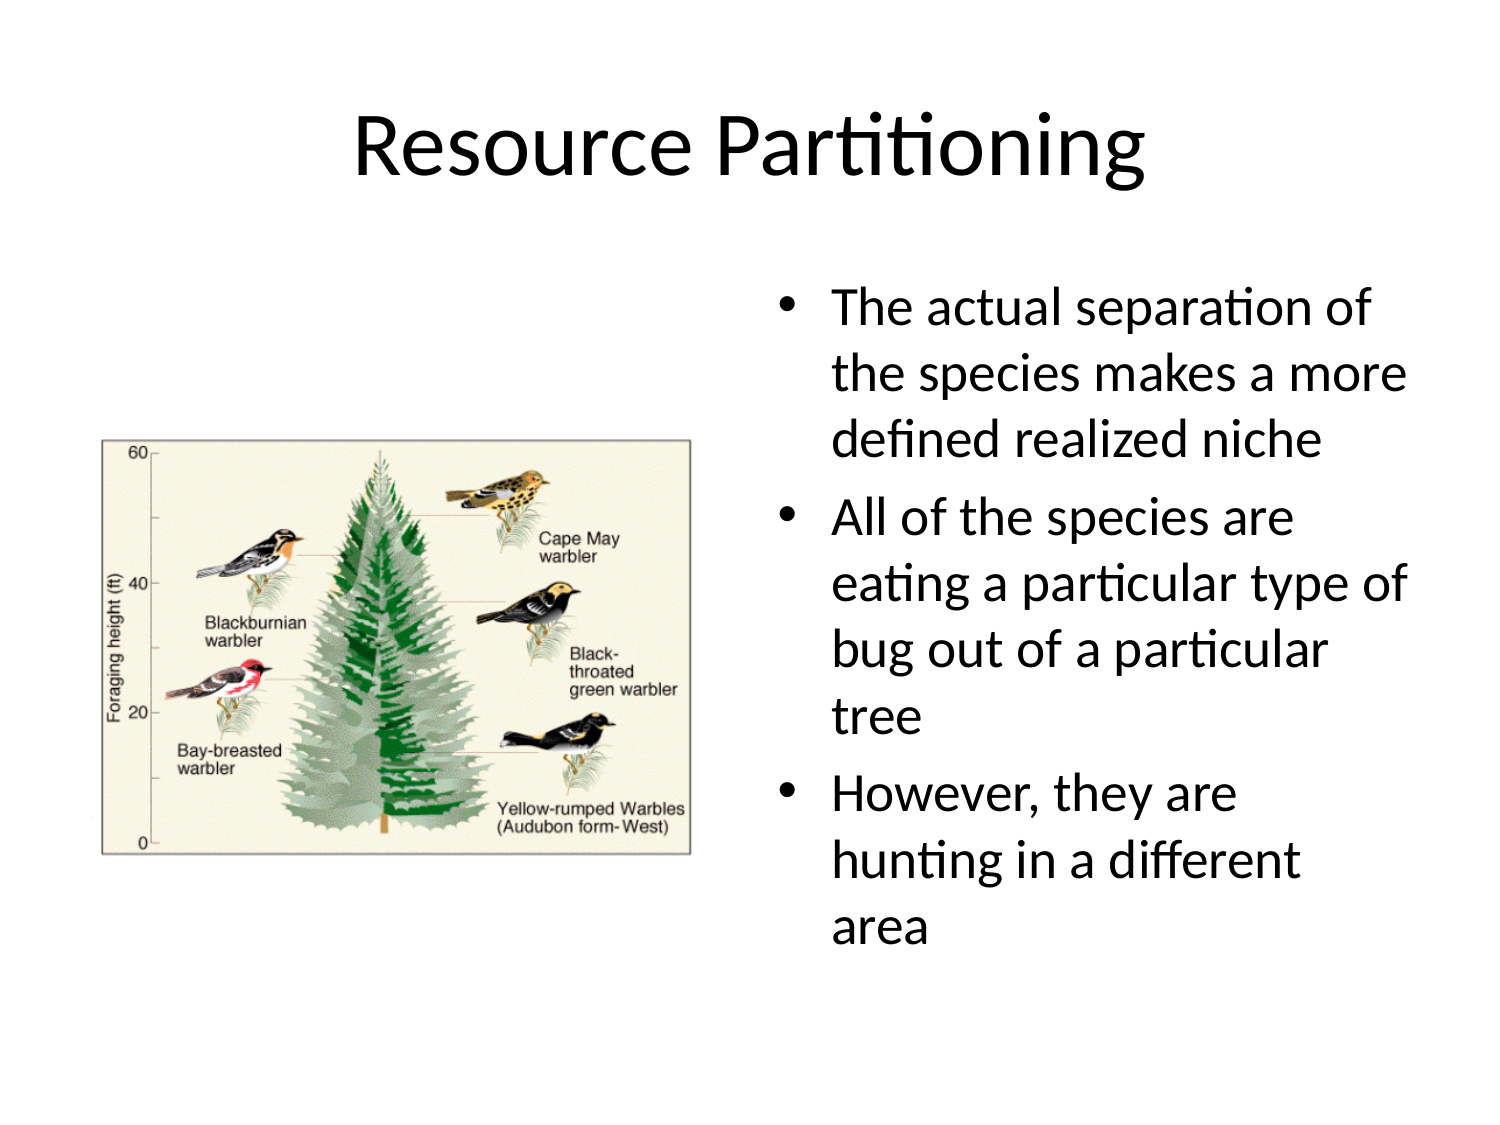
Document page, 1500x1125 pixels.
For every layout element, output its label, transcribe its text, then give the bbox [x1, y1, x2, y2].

picture [62, 424, 703, 863]
title Resource Partitioning [75, 45, 1425, 233]
list The actual separation of the species makes a more defined realized niche All of the species are eating a particular type of bug out of a particular tree However, they are hunting in a different area [762, 262, 1425, 1005]
